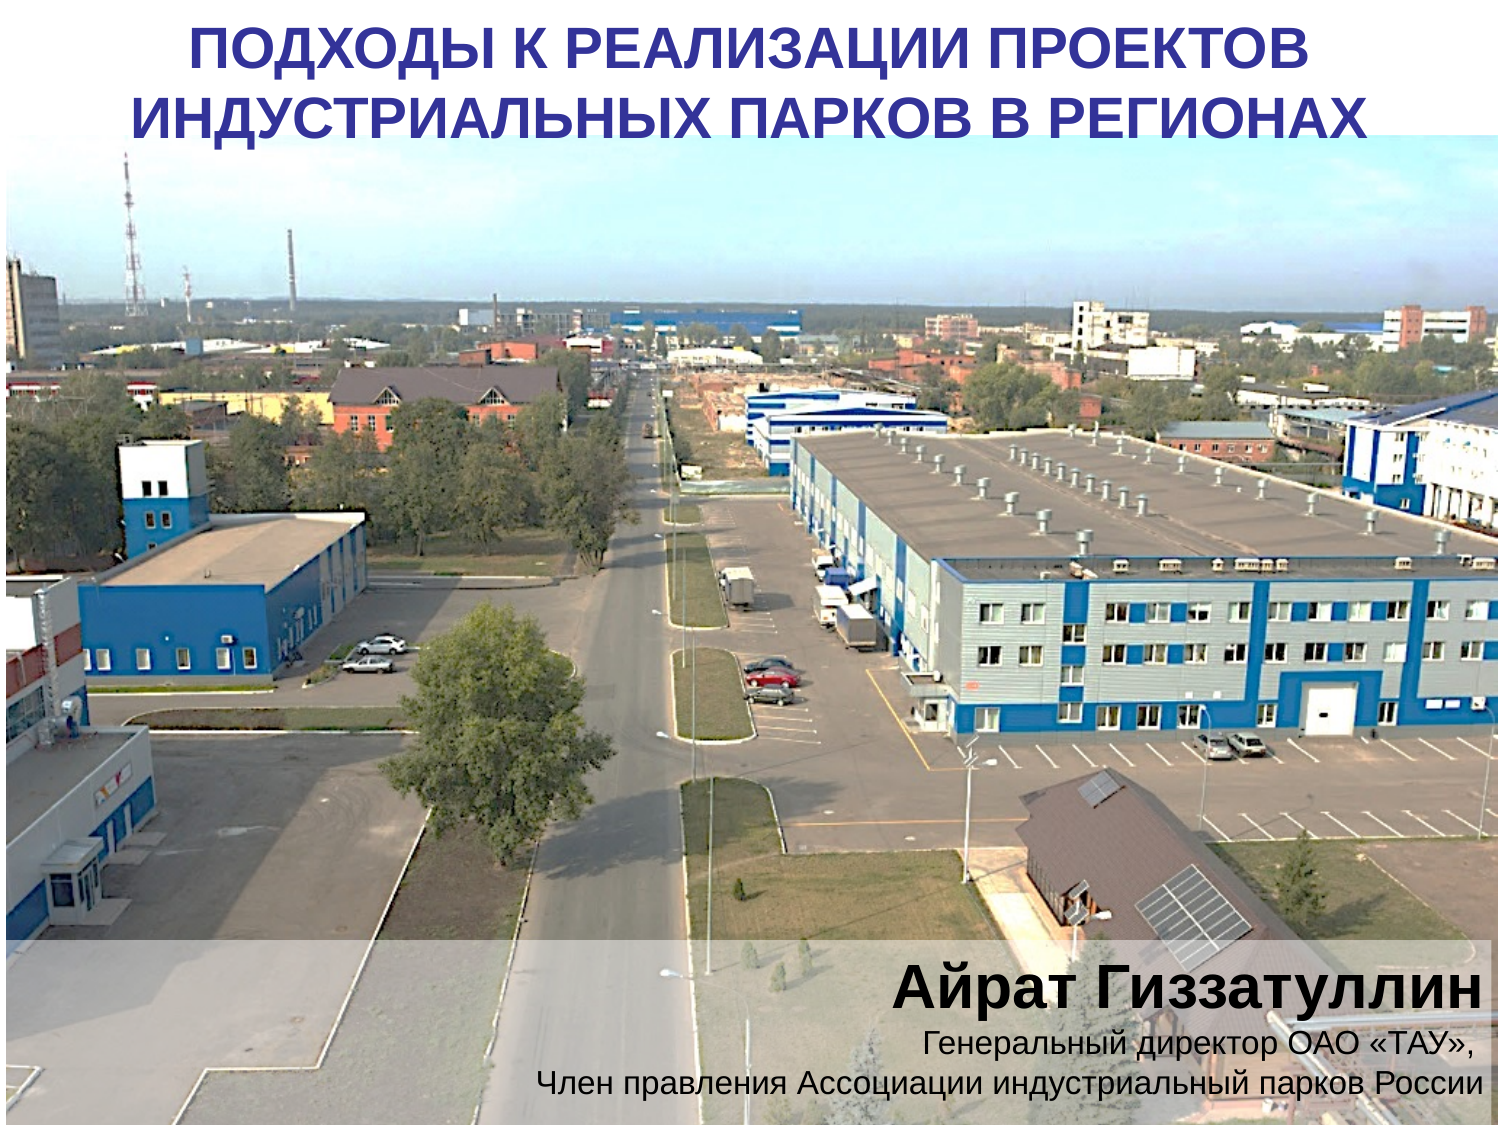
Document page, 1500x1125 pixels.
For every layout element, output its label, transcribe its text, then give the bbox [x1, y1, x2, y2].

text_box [0, 939, 1492, 1125]
picture [5, 135, 1498, 1125]
text_box ПОДХОДЫ К РЕАЛИЗАЦИИ ПРОЕКТОВ ИНДУСТРИАЛЬНЫХ ПАРКОВ В РЕГИОНАХ [0, 3, 1499, 158]
